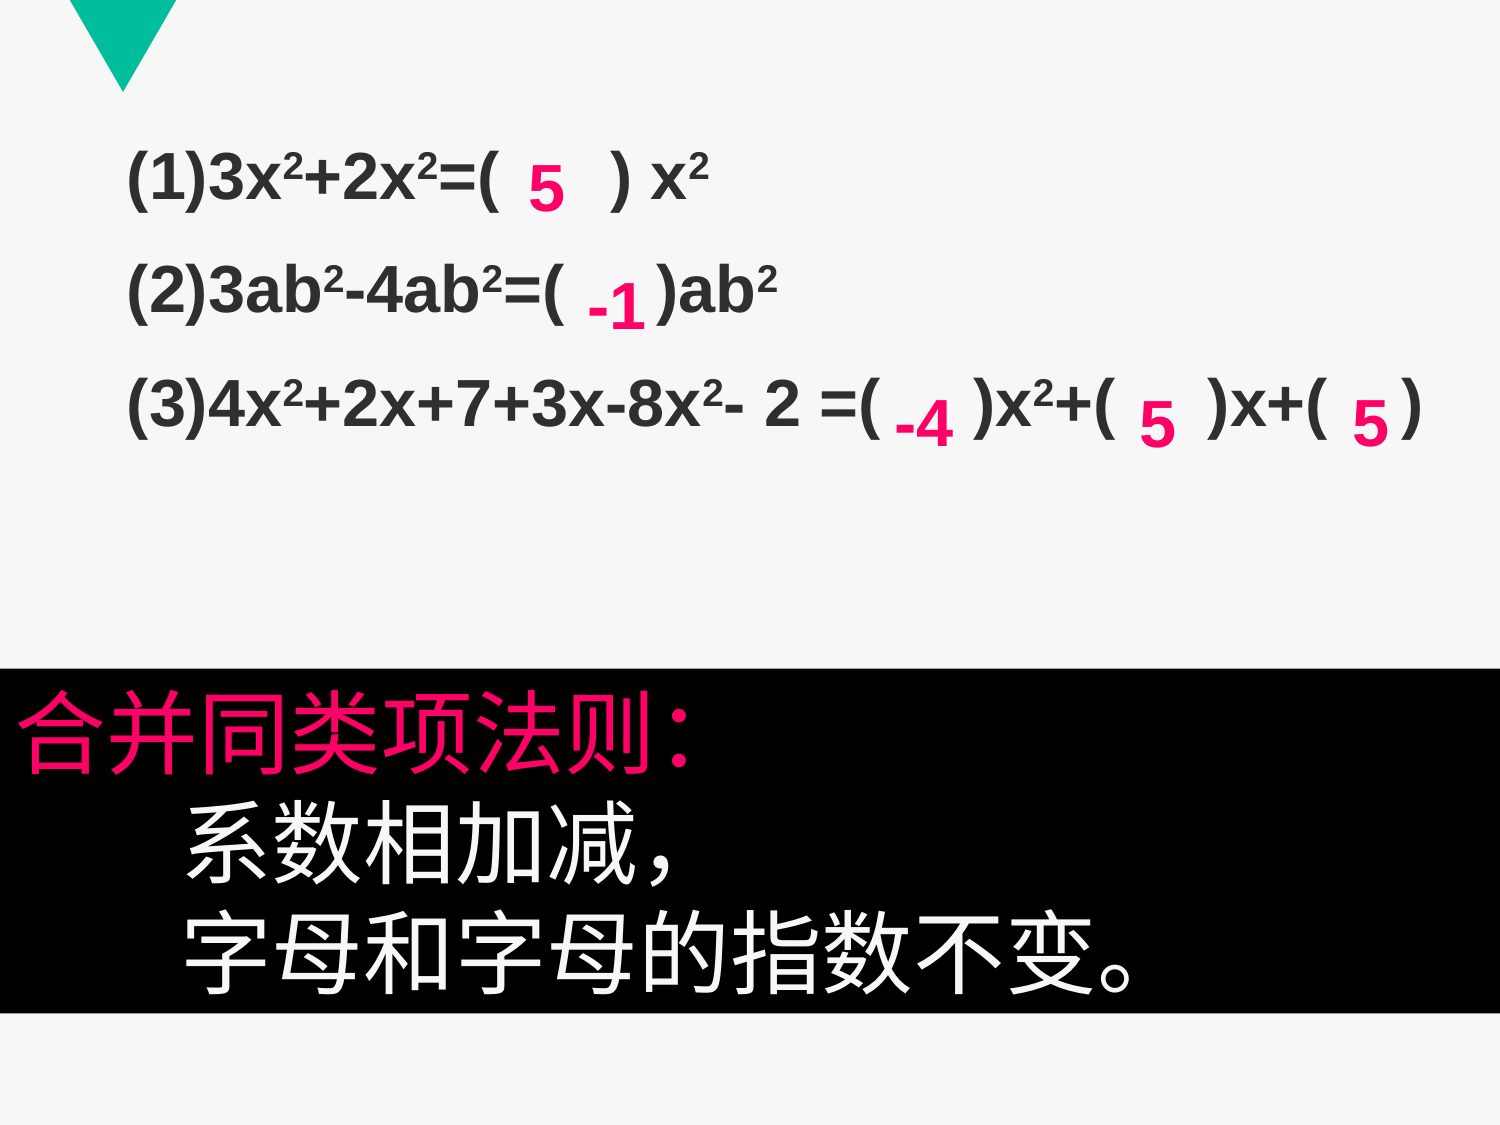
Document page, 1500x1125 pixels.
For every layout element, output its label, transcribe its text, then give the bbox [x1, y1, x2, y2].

text_box (1)3x2+2x2=( ) x2 (2)3ab2-4ab2=( )ab2 (3)4x2+2x+7+3x-8x2- 2 =( )x2+( )x+( ) [112, 125, 1448, 560]
text_box 合并同类项法则： 系数相加减， 字母和字母的指数不变。 [0, 668, 1500, 1014]
